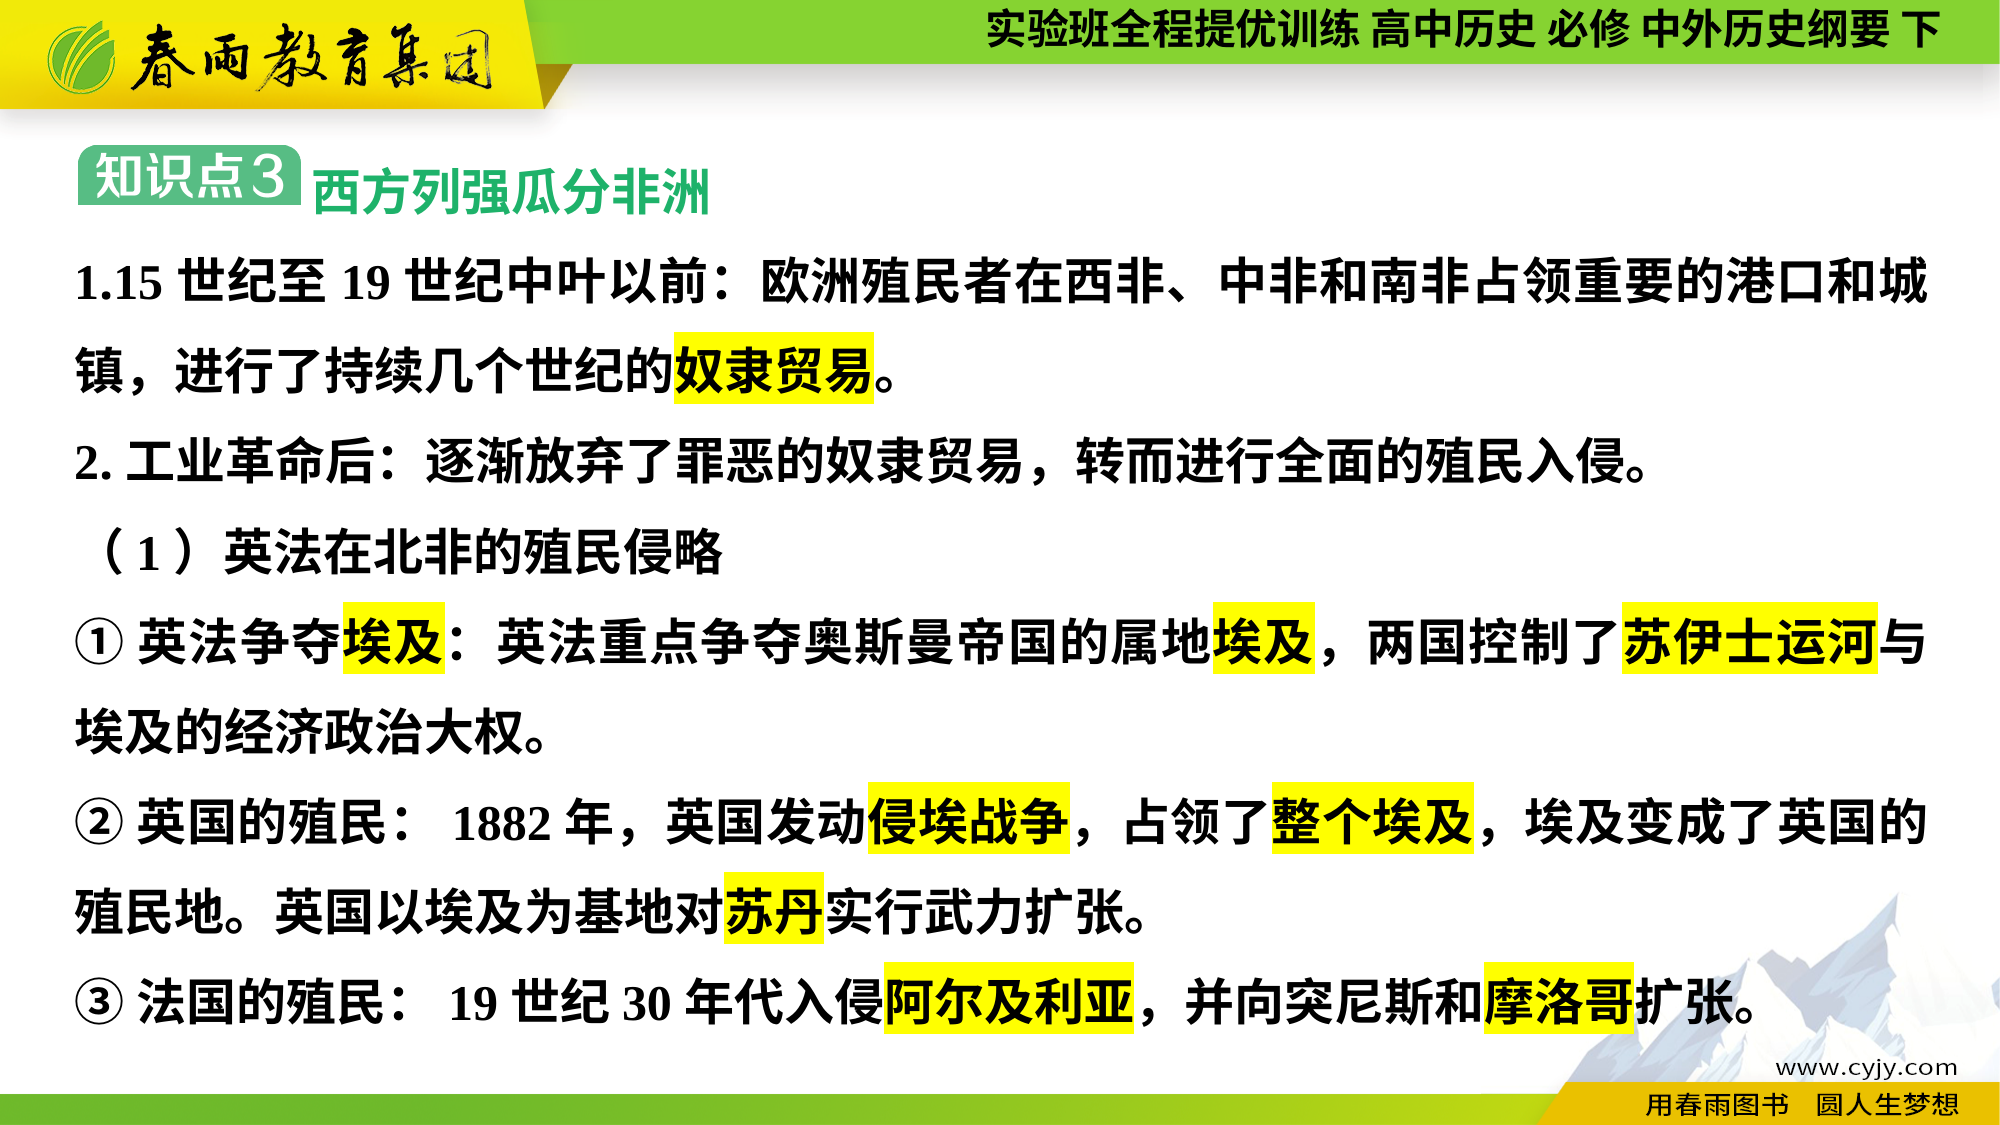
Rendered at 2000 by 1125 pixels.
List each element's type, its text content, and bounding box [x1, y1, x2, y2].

list 西方列强瓜分非洲 1.15世纪至19世纪中叶以前：欧洲殖民者在西非、中非和南非占领重要的港口和城镇，进行了持续几个世纪的奴隶贸易。 2.工业革命后：逐渐放弃了罪恶的奴隶贸易，转而进行全面的殖民入侵。 （1）英法在北非的殖民侵略 ①英法争夺埃及：英法重点争夺奥斯曼帝国的属地埃及，两国控制了苏伊士运河与埃及的经济政治大权。 ②英国的殖民：1882年，英国发动侵埃战争，占领了整个埃及，埃及变成了英国的殖民地。英国以埃及为基地对苏丹实行武力扩张。 ③法国的殖民：19世纪30年代入侵阿尔及利亚，并向突尼斯和摩洛哥扩张。 [59, 122, 1944, 1035]
picture [0, 0, 2000, 1125]
